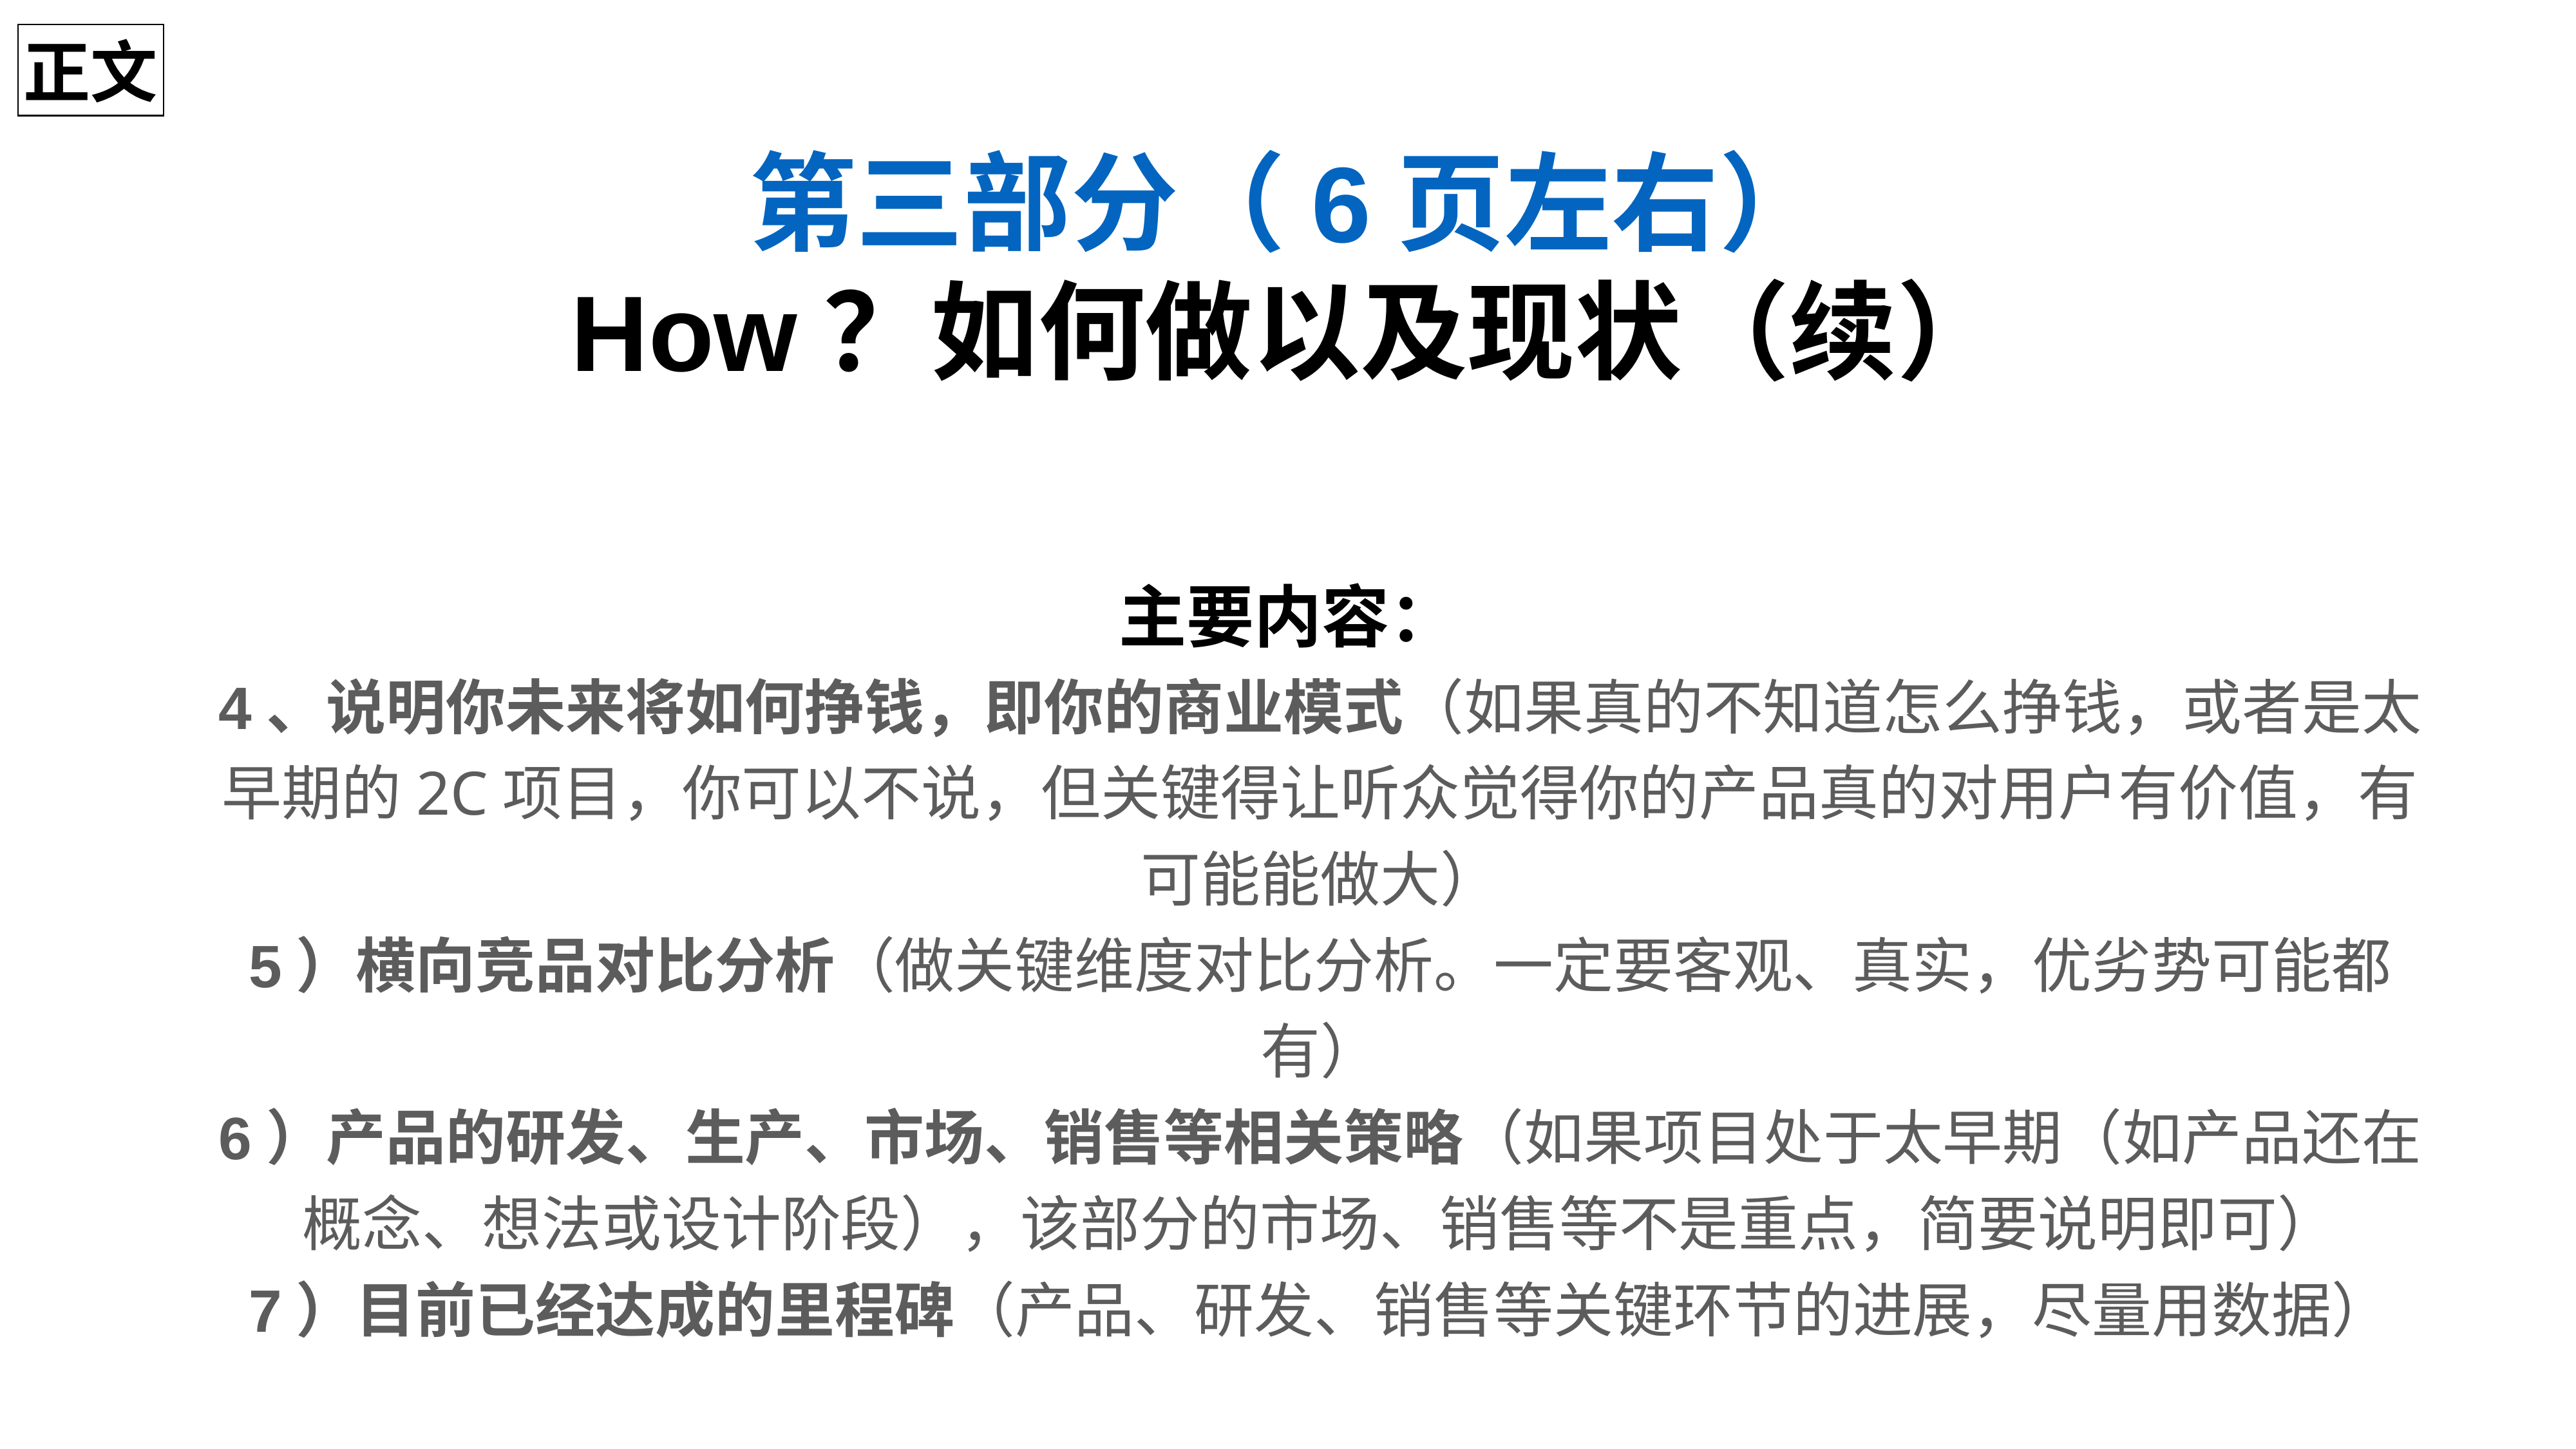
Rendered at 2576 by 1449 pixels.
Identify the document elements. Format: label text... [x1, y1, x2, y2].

text_box 正文 [18, 24, 164, 116]
text_box 第三部分（6页左右） How？如何做以及现状（续） [64, 129, 2512, 398]
list 主要内容： 4、说明你未来将如何挣钱，即你的商业模式（如果真的不知道怎么挣钱，或者是太早期的2C项目，你可以不说，但关键得让听众觉得你的产品真的对用户有价值，有可能能做大） 5）横向竞品对比分析（做关键维度对比分析。一定要客观、真实，优劣势可能都有） 6）产品的研发、生产、市场、销售等相关策略（如果项目处于太早期（如产品还在概念、想法或设计阶段），该部分的市场、销售等不是重点，简要说明即可） 7）目前已经达成的里程碑（产品、研发、销售等关键环节的进展，尽量用数据） [123, 535, 2453, 1366]
